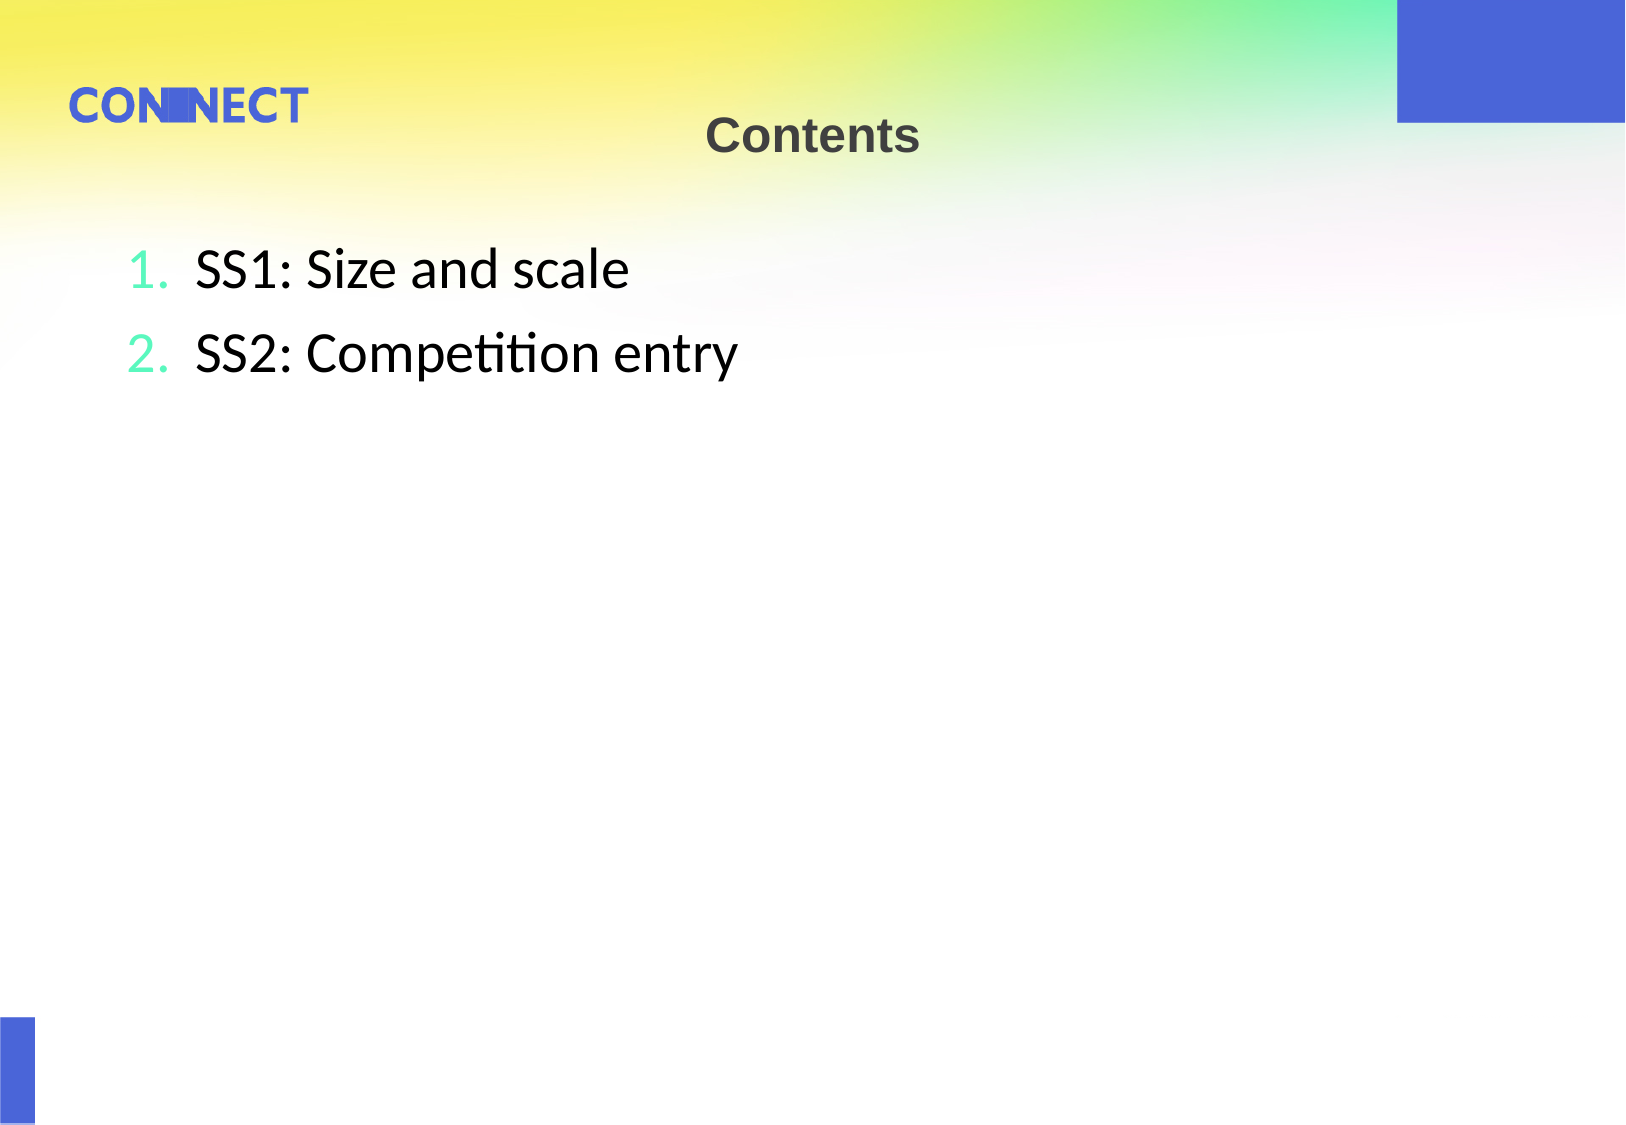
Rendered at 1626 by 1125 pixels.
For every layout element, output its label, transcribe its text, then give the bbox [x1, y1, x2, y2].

list Contents [314, 102, 1312, 171]
list SS1: Size and scale SS2: Competition entry [111, 230, 1499, 1023]
picture [0, 0, 1626, 1125]
